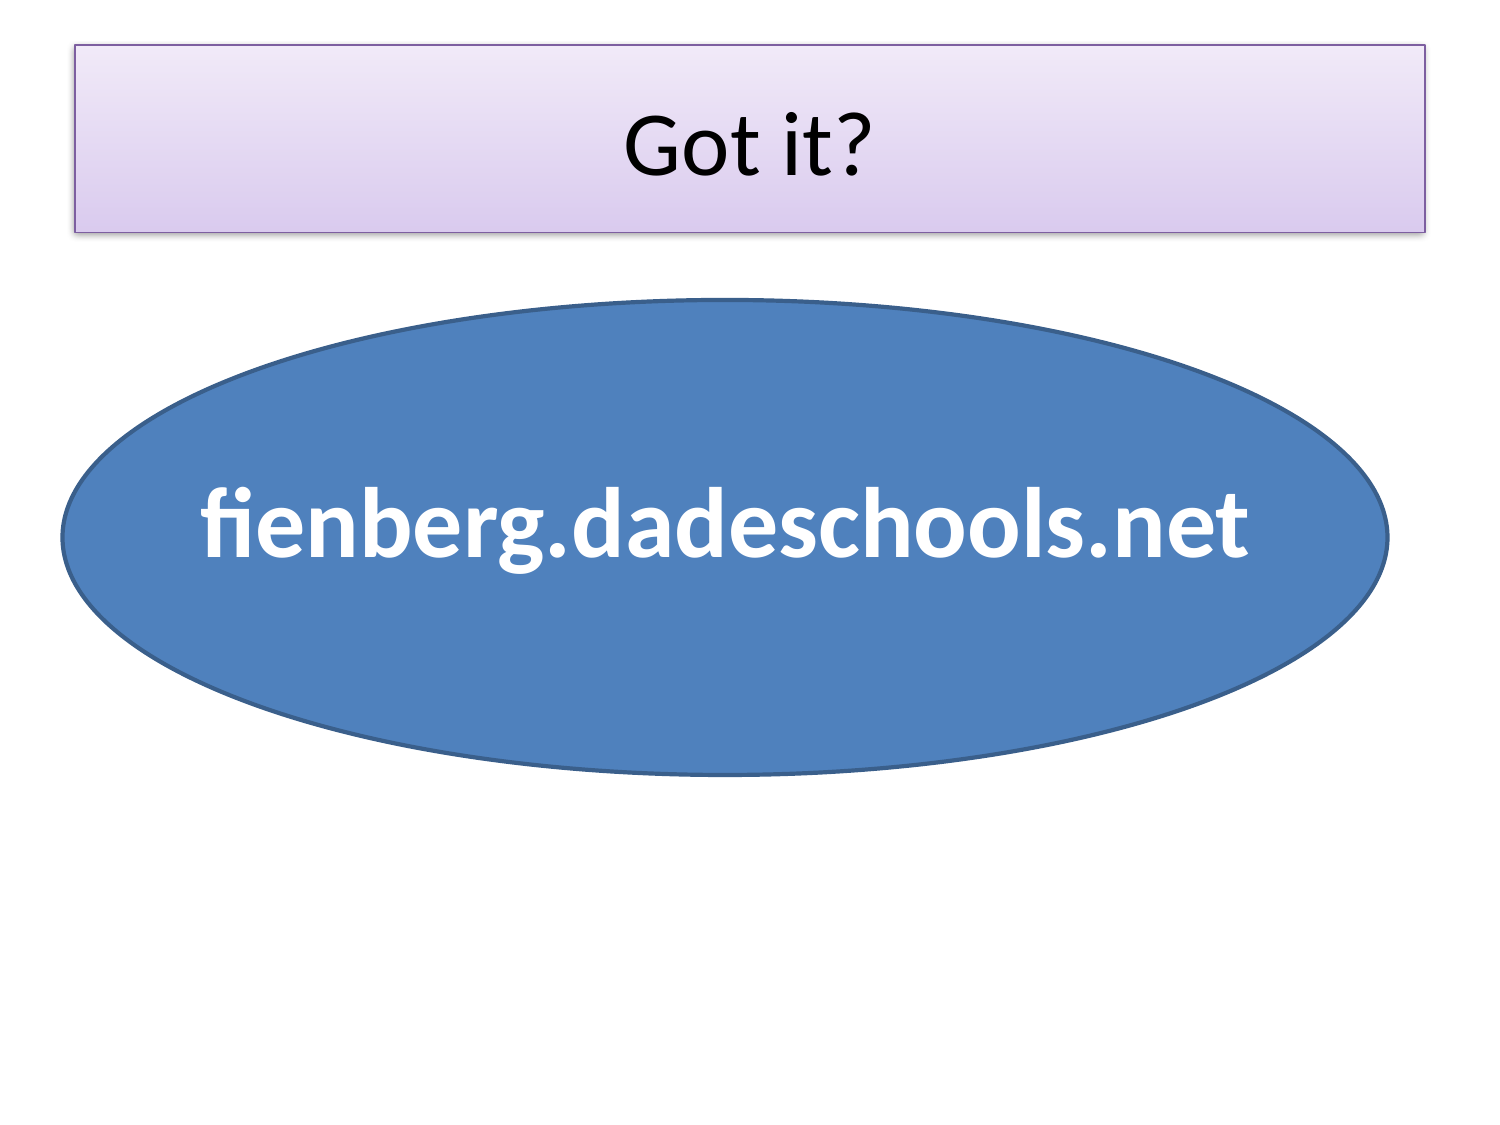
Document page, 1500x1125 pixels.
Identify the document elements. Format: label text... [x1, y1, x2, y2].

list fienberg.dadeschools.net [162, 450, 1425, 1005]
text_box [60, 297, 1345, 666]
title Got it? [74, 44, 1426, 233]
